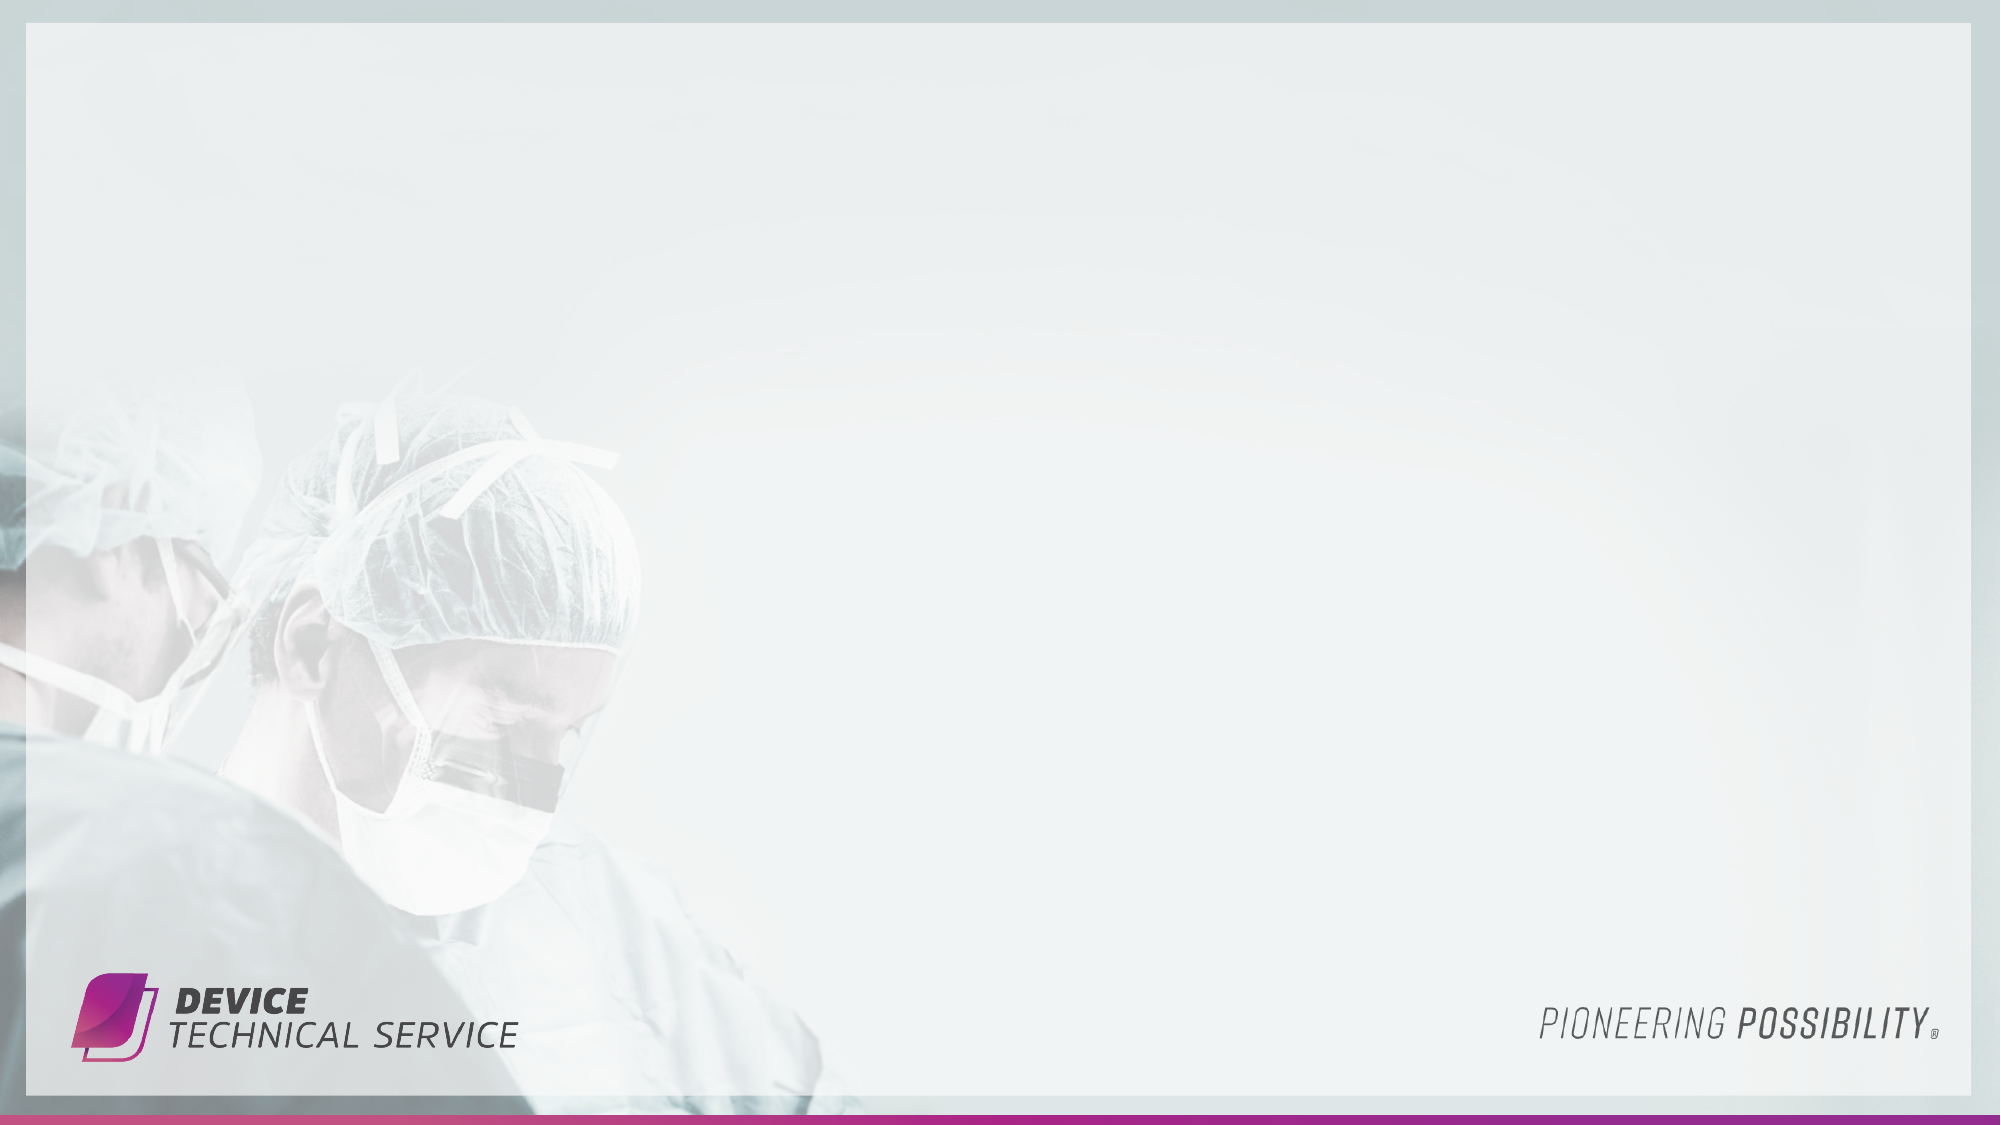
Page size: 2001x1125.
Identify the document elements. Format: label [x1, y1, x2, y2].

picture [0, 973, 2000, 1125]
